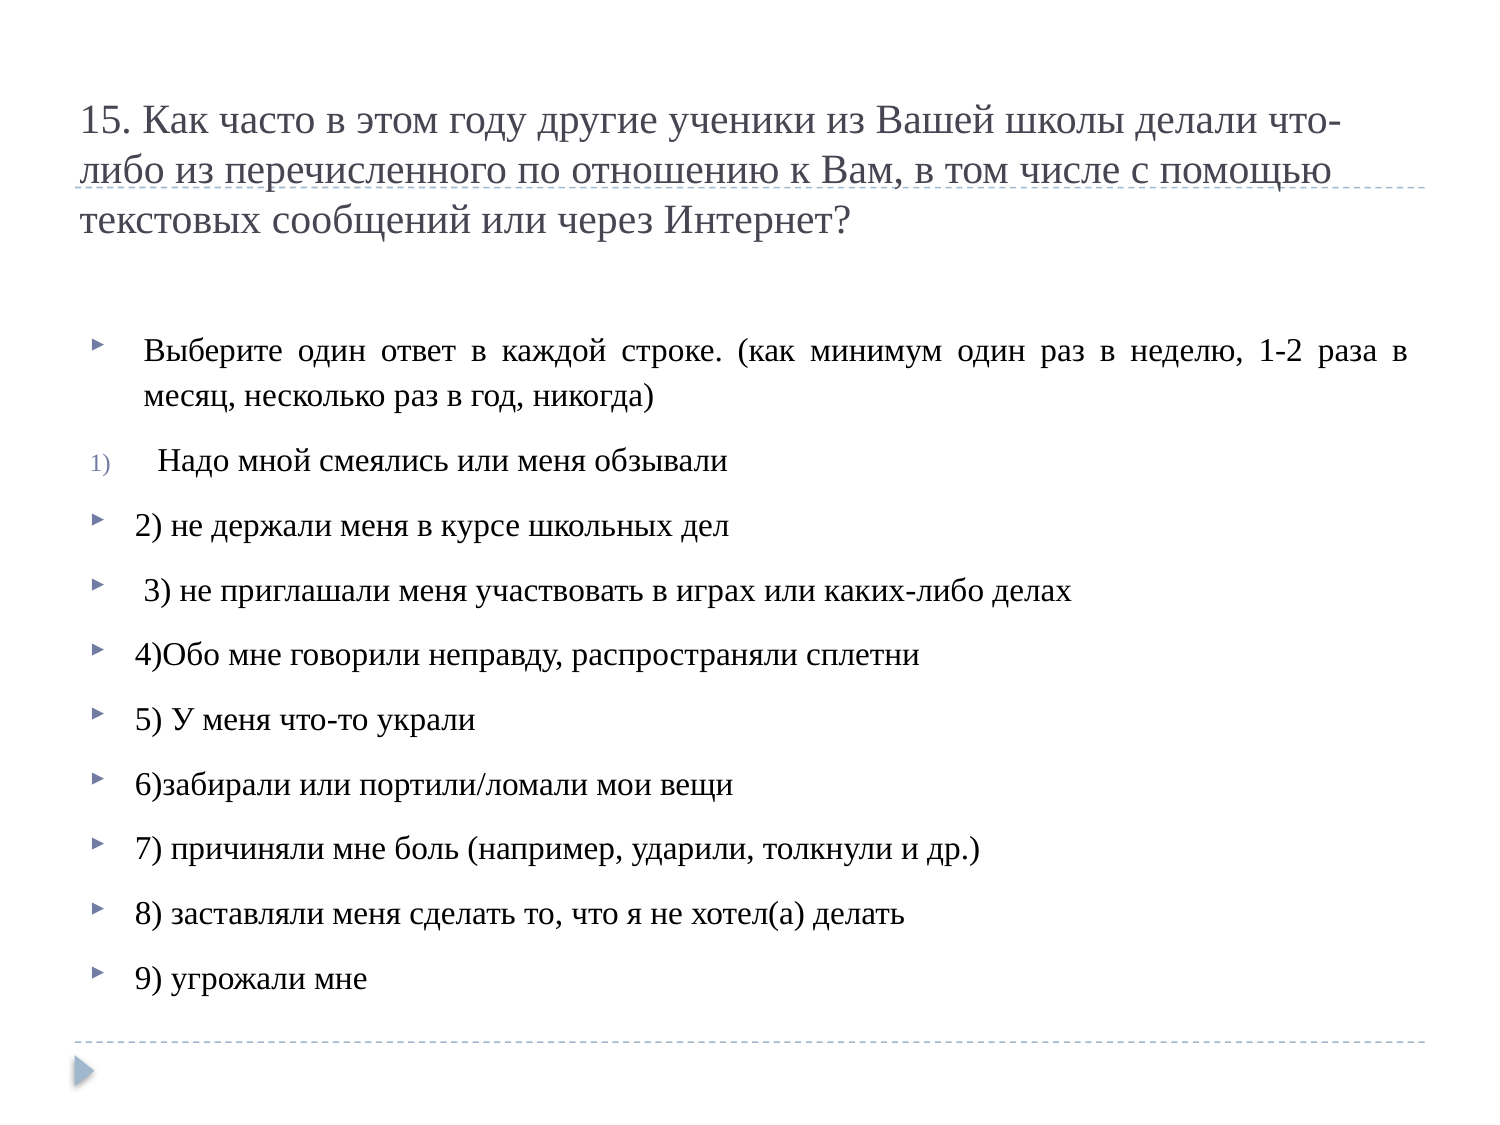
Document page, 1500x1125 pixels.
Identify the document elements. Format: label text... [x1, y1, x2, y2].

list Выберите один ответ в каждой строке. (как минимум один раз в неделю, 1-2 раза в месяц, несколько раз в год, никогда) Надо мной смеялись или меня обзывали 2) не держали меня в курсе школьных дел 3) не приглашали меня участвовать в играх или каких-либо делах 4)Обо мне говорили неправду, распространяли сплетни 5) У меня что-то украли 6)забирали или портили/ломали мои вещи 7) причиняли мне боль (например, ударили, толкнули и др.) 8) заставляли меня сделать то, что я не хотел(а) делать 9) угрожали мне [75, 314, 1425, 1010]
title 15. Как часто в этом году другие ученики из Вашей школы делали что-либо из перечисленного по отношению к Вам, в том числе с помощью текстовых сообщений или через Интернет? [64, 137, 1415, 300]
